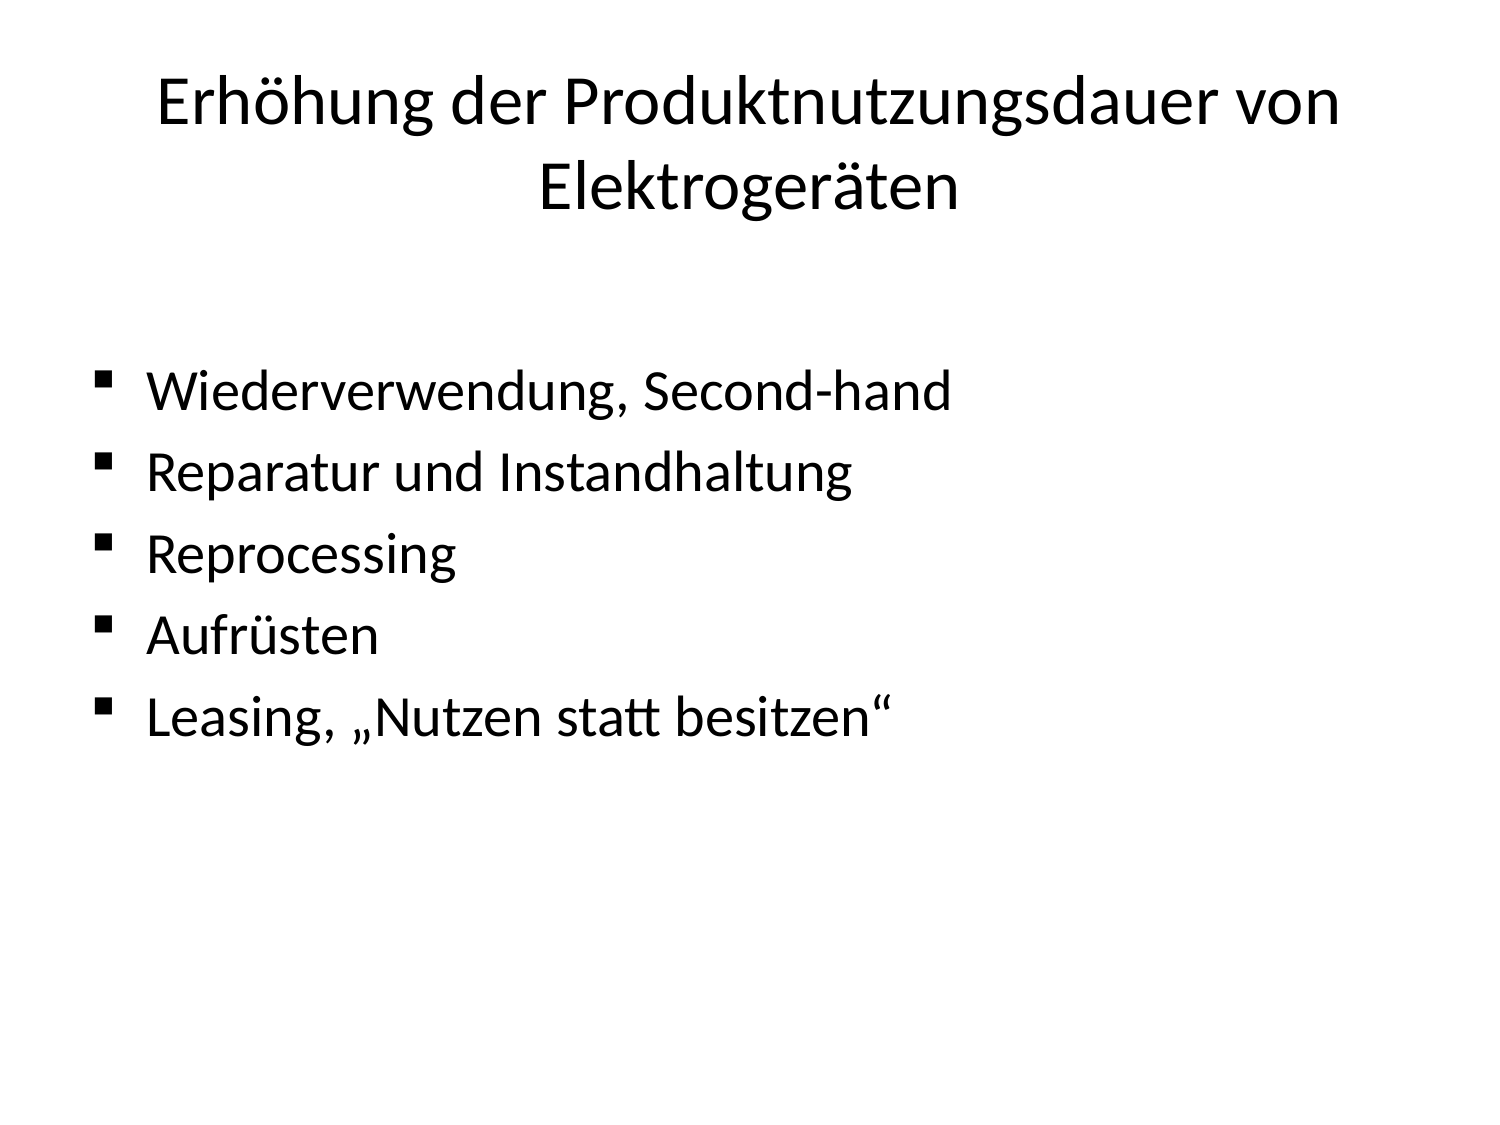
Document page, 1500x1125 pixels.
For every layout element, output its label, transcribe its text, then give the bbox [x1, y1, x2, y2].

title Erhöhung der Produktnutzungsdauer von Elektrogeräten [75, 45, 1425, 233]
list Wiederverwendung, Second-hand Reparatur und Instandhaltung Reprocessing Aufrüsten Leasing, „Nutzen statt besitzen“ [75, 262, 1425, 1005]
